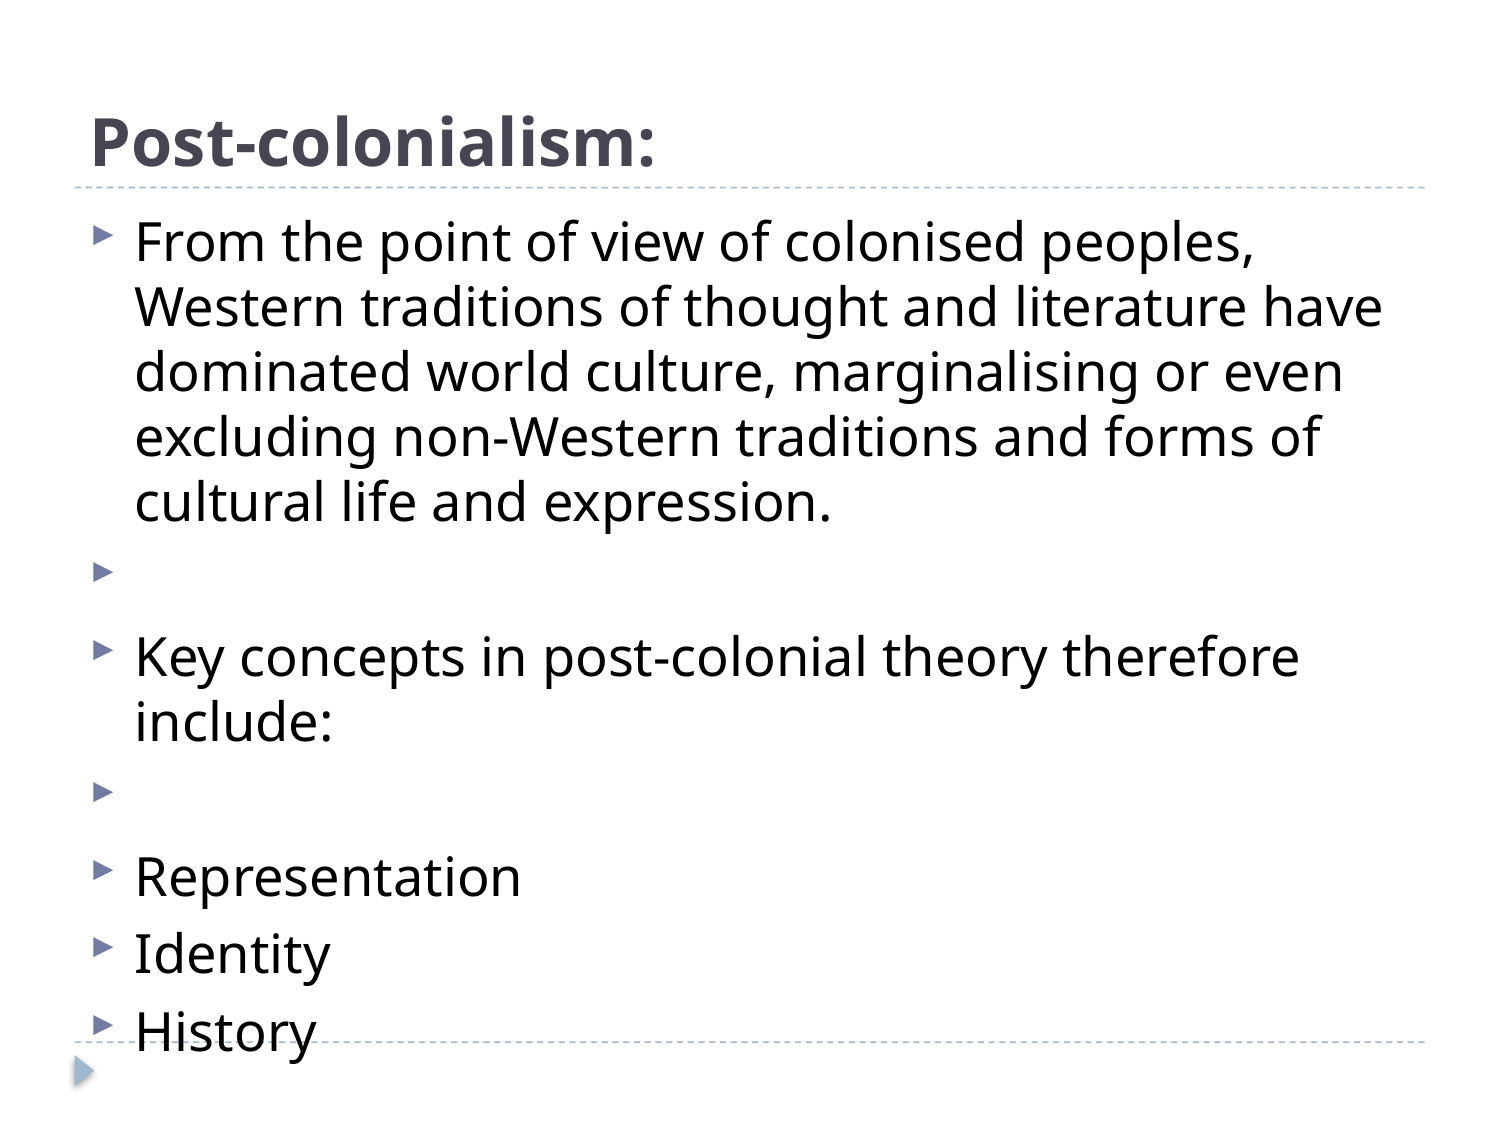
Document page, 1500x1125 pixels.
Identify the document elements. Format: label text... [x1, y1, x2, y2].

title Post-colonialism: [75, 24, 1425, 188]
list From the point of view of colonised peoples, Western traditions of thought and literature have dominated world culture, marginalising or even excluding non-Western traditions and forms of cultural life and expression. Key concepts in post-colonial theory therefore include: Representation Identity History [75, 200, 1425, 1010]
